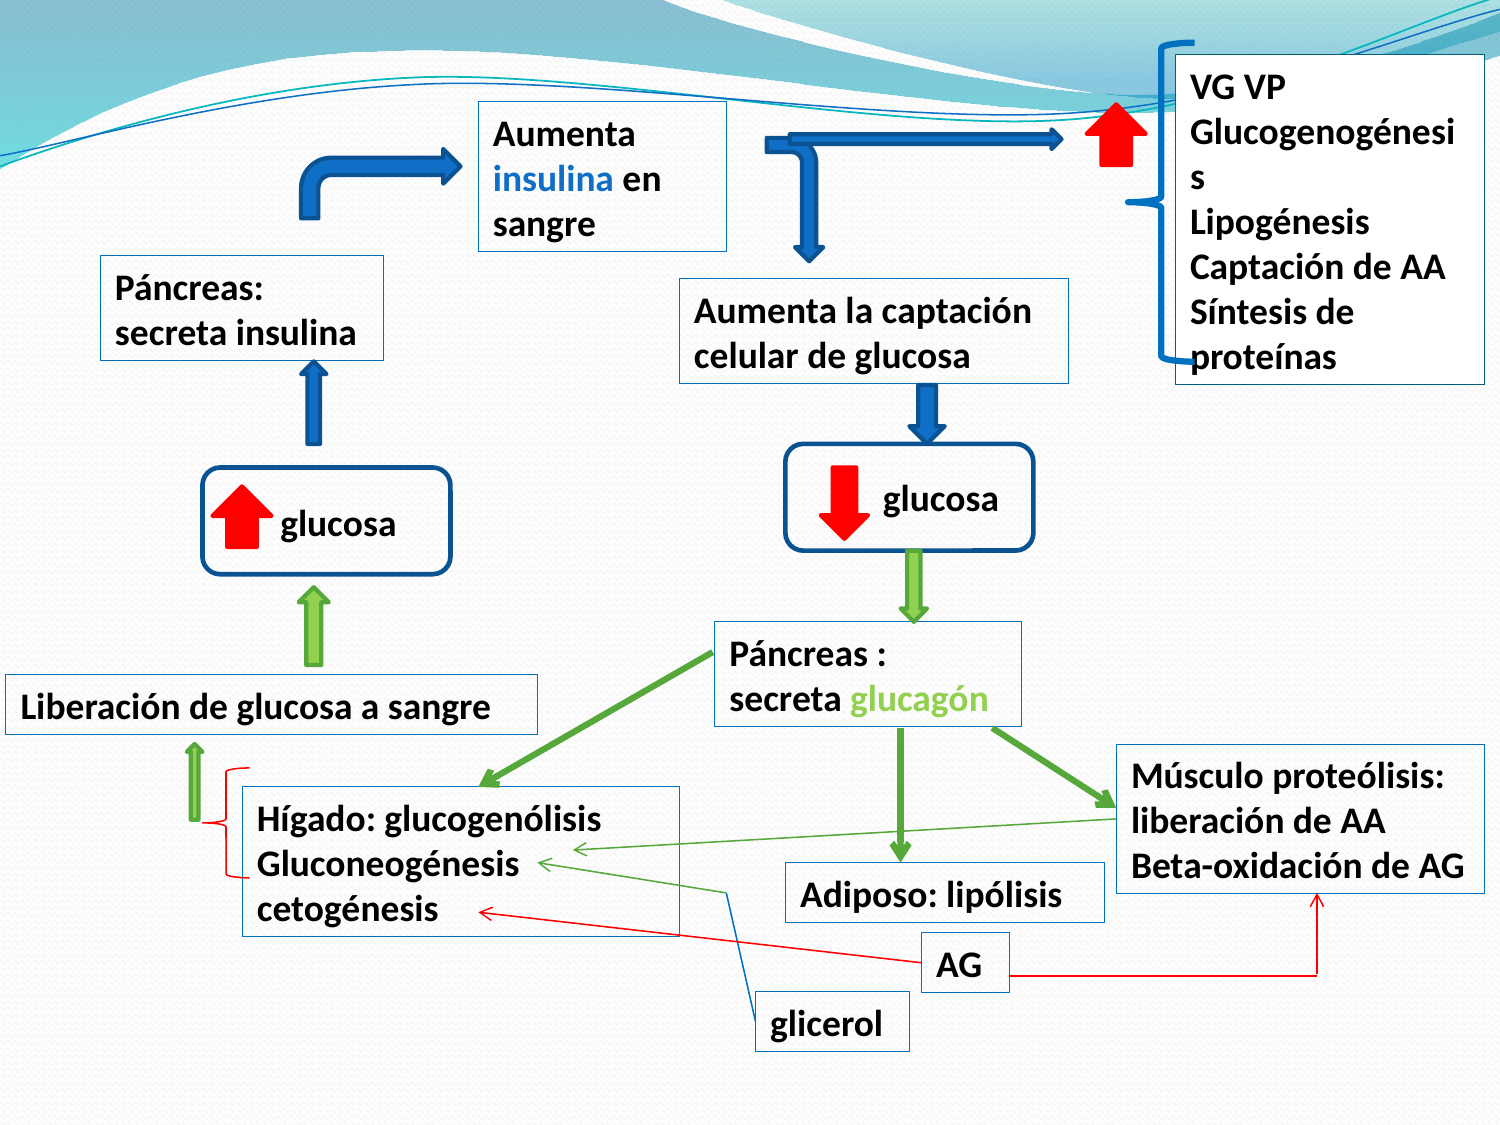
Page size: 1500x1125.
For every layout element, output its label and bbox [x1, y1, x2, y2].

text_box [5, 42, 1485, 1053]
